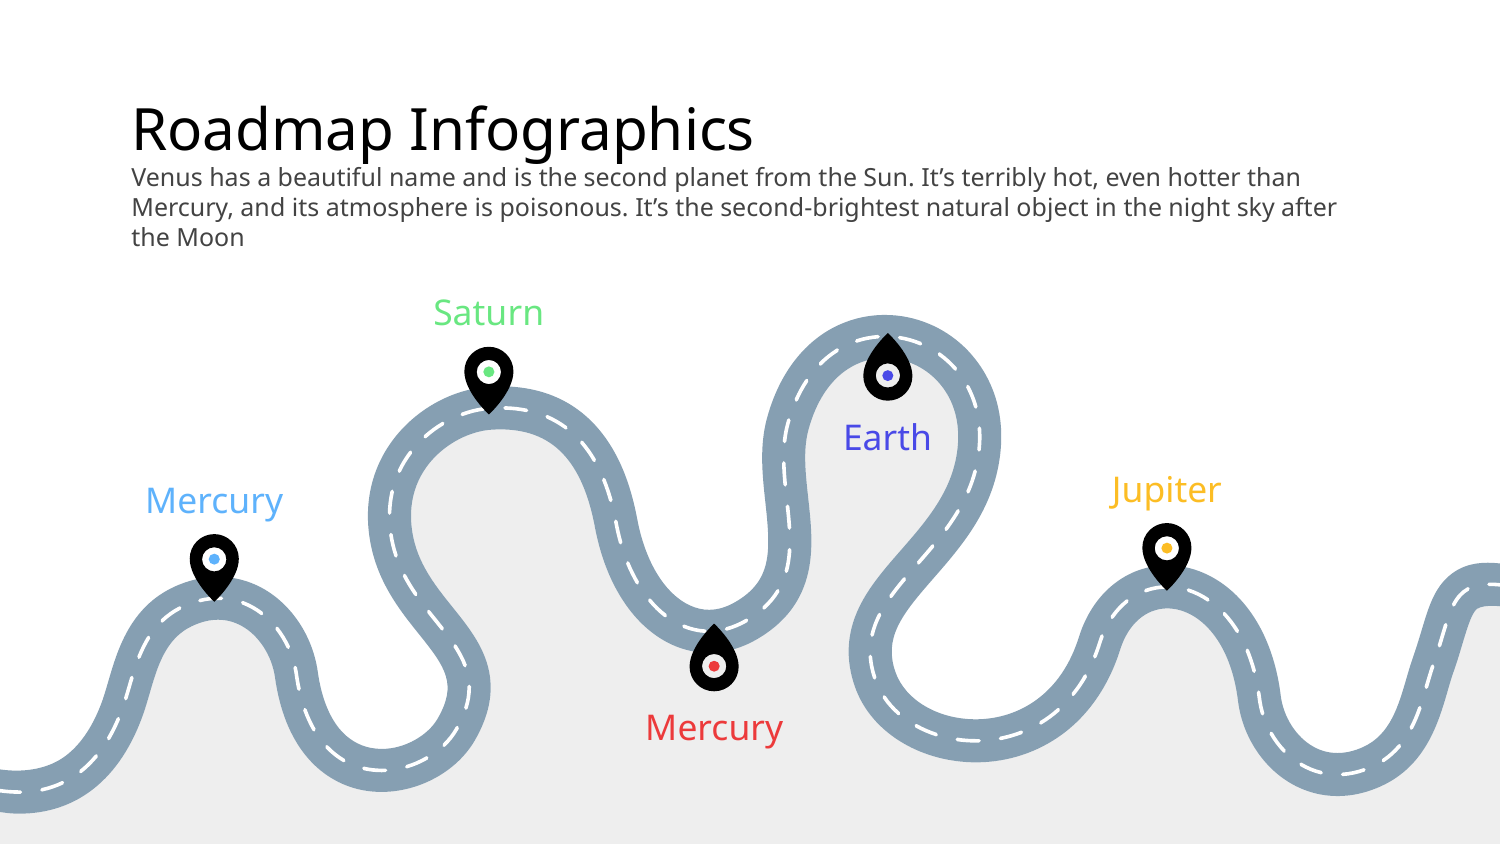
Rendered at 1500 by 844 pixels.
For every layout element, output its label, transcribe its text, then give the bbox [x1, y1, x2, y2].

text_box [384, 276, 594, 415]
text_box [1062, 452, 1272, 591]
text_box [0, 314, 1500, 844]
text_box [783, 332, 993, 472]
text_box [109, 463, 319, 603]
title Roadmap Infographics [116, 88, 1384, 166]
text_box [609, 623, 819, 762]
text_box Venus has a beautiful name and is the second planet from the Sun. It’s terribly hot, even hotter than Mercury, and its atmosphere is poisonous. It’s the second-brightest natural object in the night sky after the Moon [116, 166, 1384, 246]
